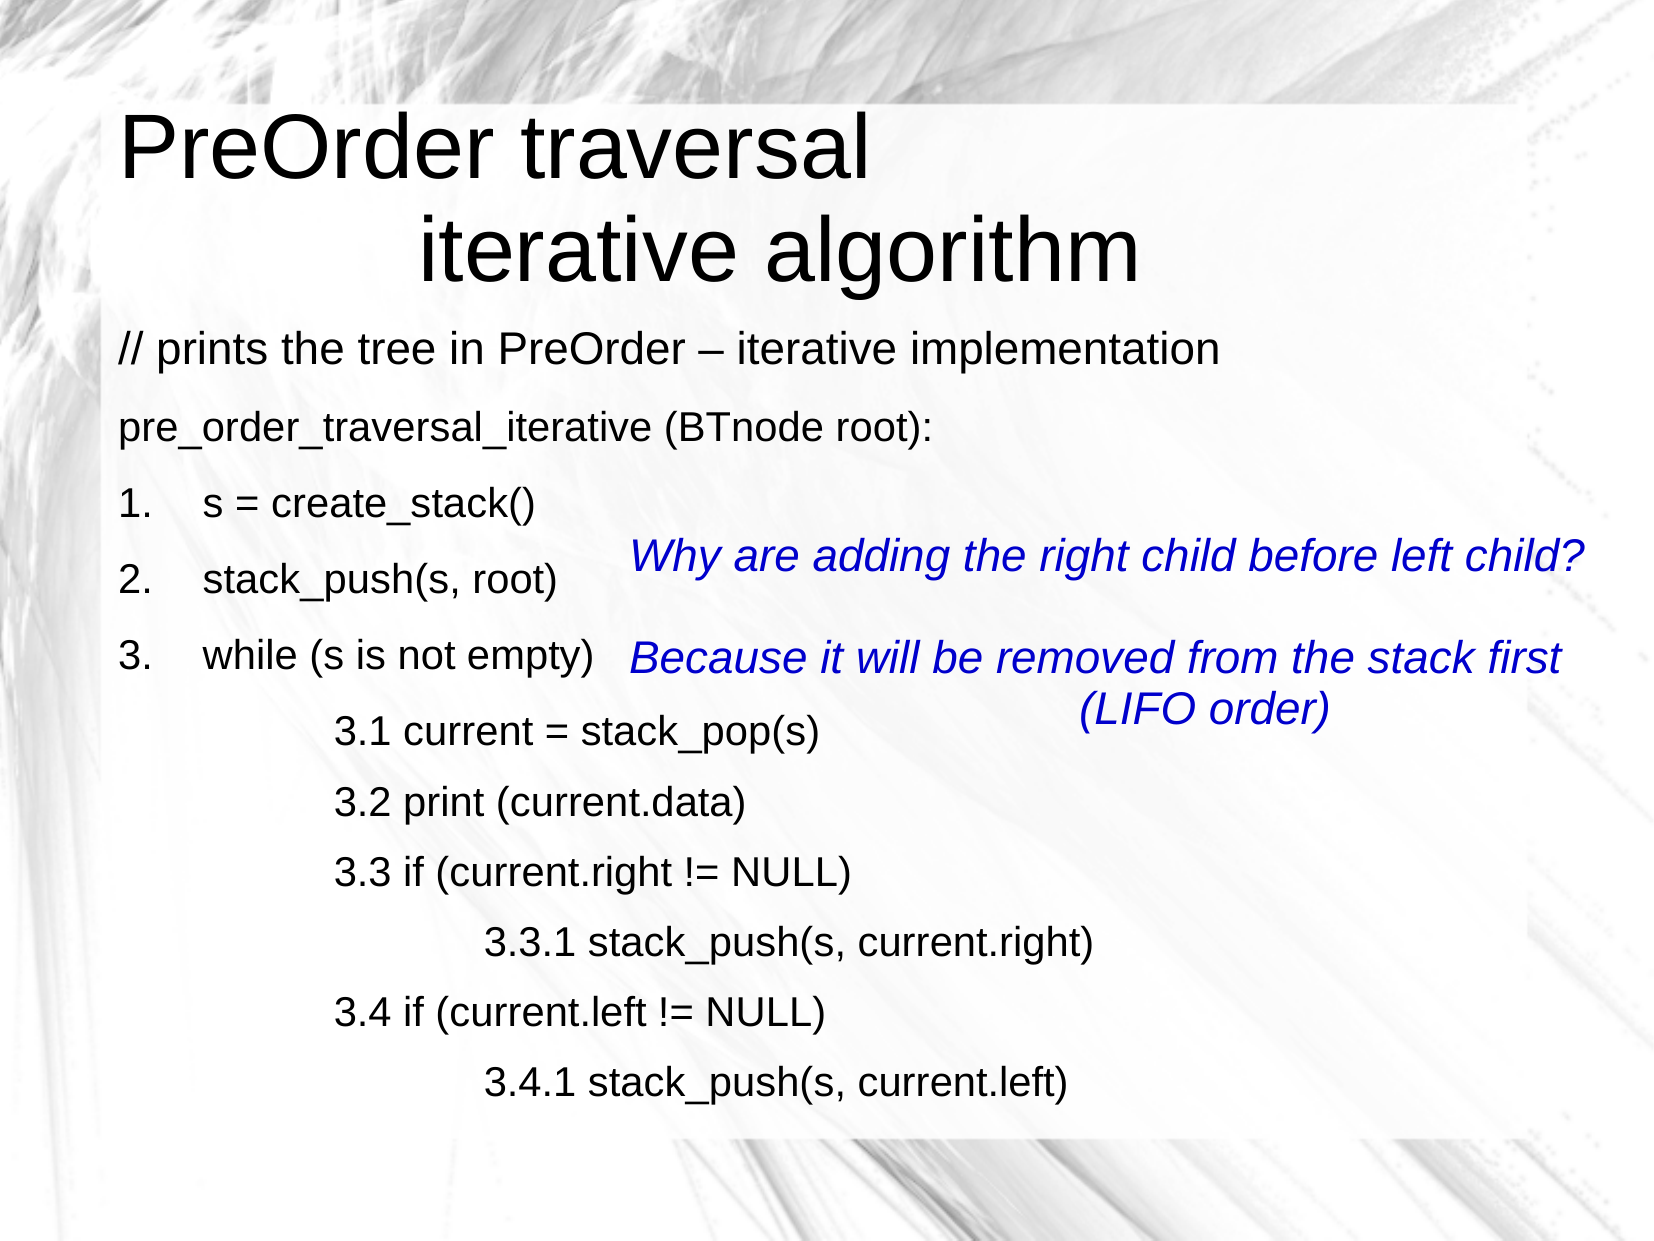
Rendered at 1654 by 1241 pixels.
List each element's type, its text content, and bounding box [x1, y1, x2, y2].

picture [0, 0, 1654, 1241]
list // prints the tree in PreOrder – iterative implementation pre_order_traversal_iterative (BTnode root): s = create_stack() stack_push(s, root) while (s is not empty) 3.1 current = stack_pop(s) 3.2 print (current.data) 3.3 if (current.right != NULL) 3.3.1 stack_push(s, current.right) 3.4 if (current.left != NULL) 3.4.1 stack_push(s, current.left) [118, 319, 1571, 1109]
text_box Why are adding the right child before left child? Because it will be removed from the stack first (LIFO order) [614, 523, 1654, 743]
title PreOrder traversal iterative algorithm [118, 93, 1506, 299]
